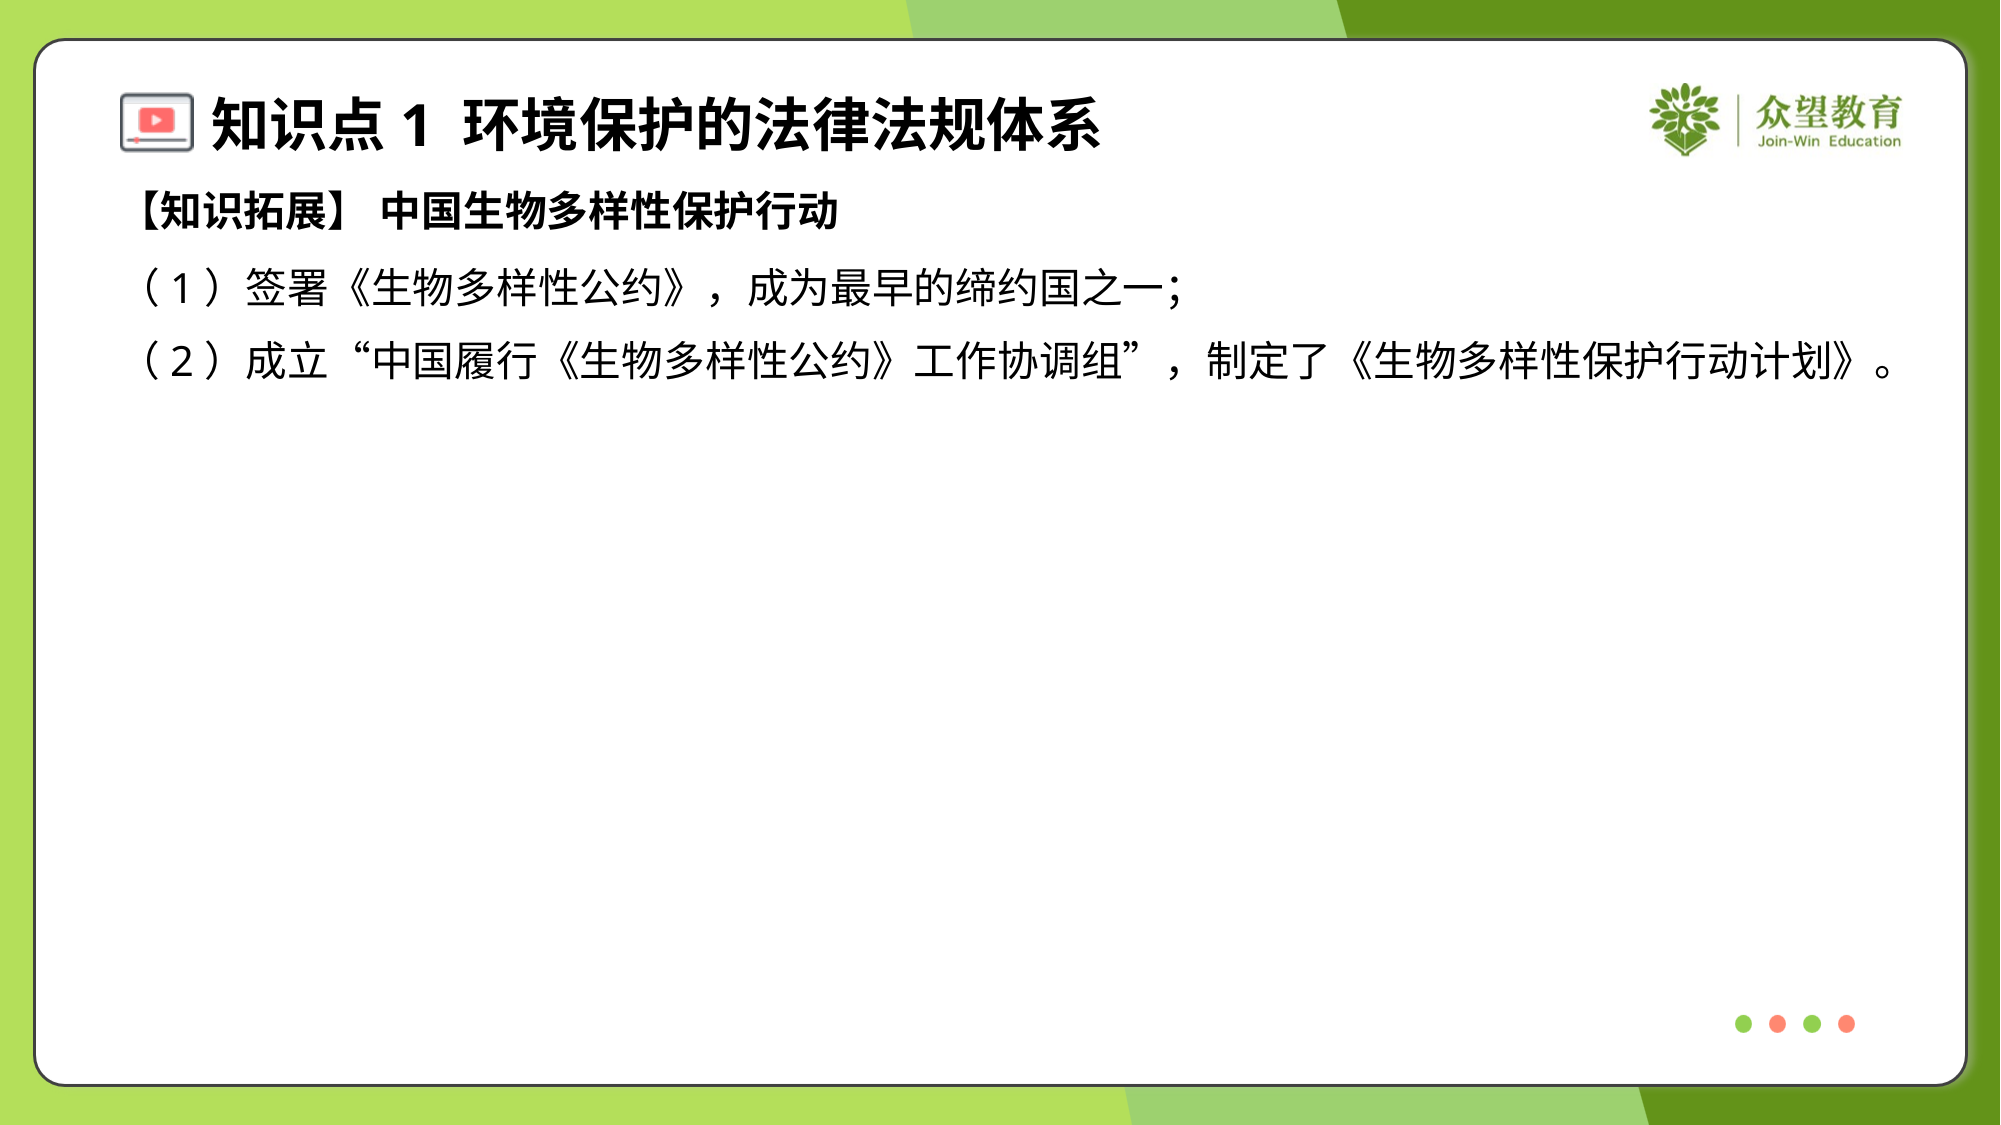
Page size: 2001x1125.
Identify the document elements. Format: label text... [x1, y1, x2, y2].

picture [0, 0, 2000, 1125]
text_box 【知识拓展】 中国生物多样性保护行动 （1）签署《生物多样性公约》，成为最早的缔约国之一； （2）成立“中国履行《生物多样性公约》工作协调组”，制定了《生物多样性保护行动计划》。 [118, 159, 1883, 377]
